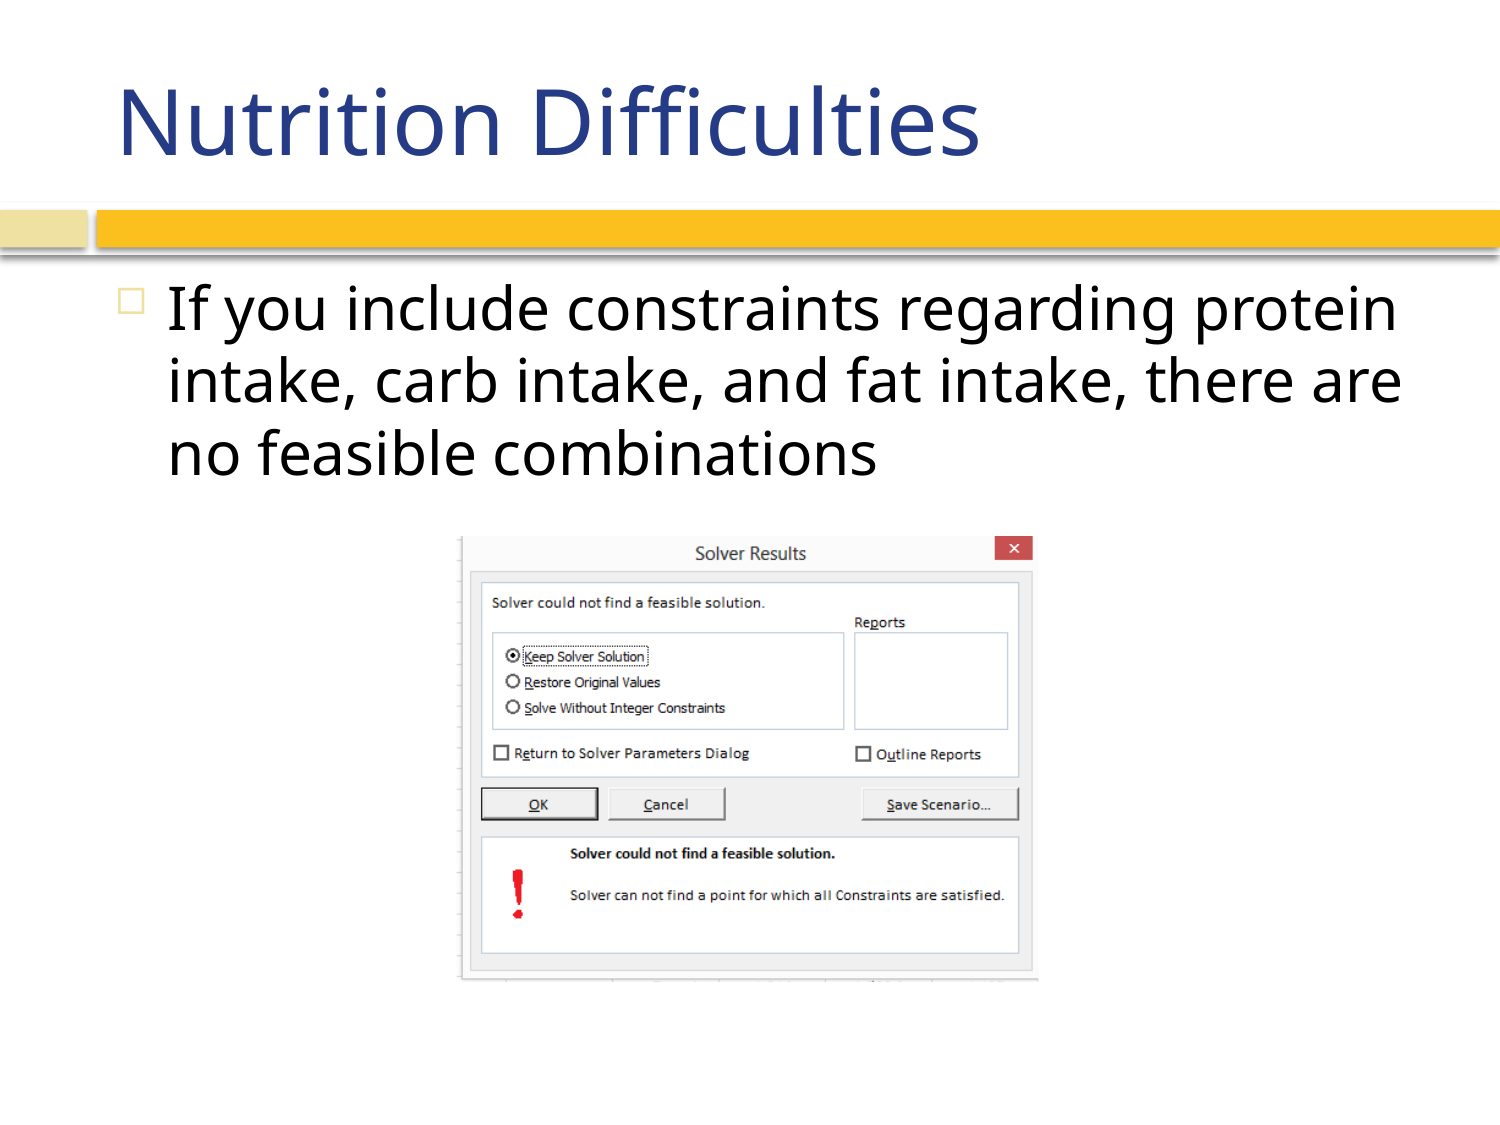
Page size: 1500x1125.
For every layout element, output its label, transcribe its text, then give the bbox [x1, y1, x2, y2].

list If you include constraints regarding protein intake, carb intake, and fat intake, there are no feasible combinations [100, 262, 1438, 1000]
picture [456, 535, 1039, 982]
title Nutrition Difficulties [100, 37, 1438, 200]
